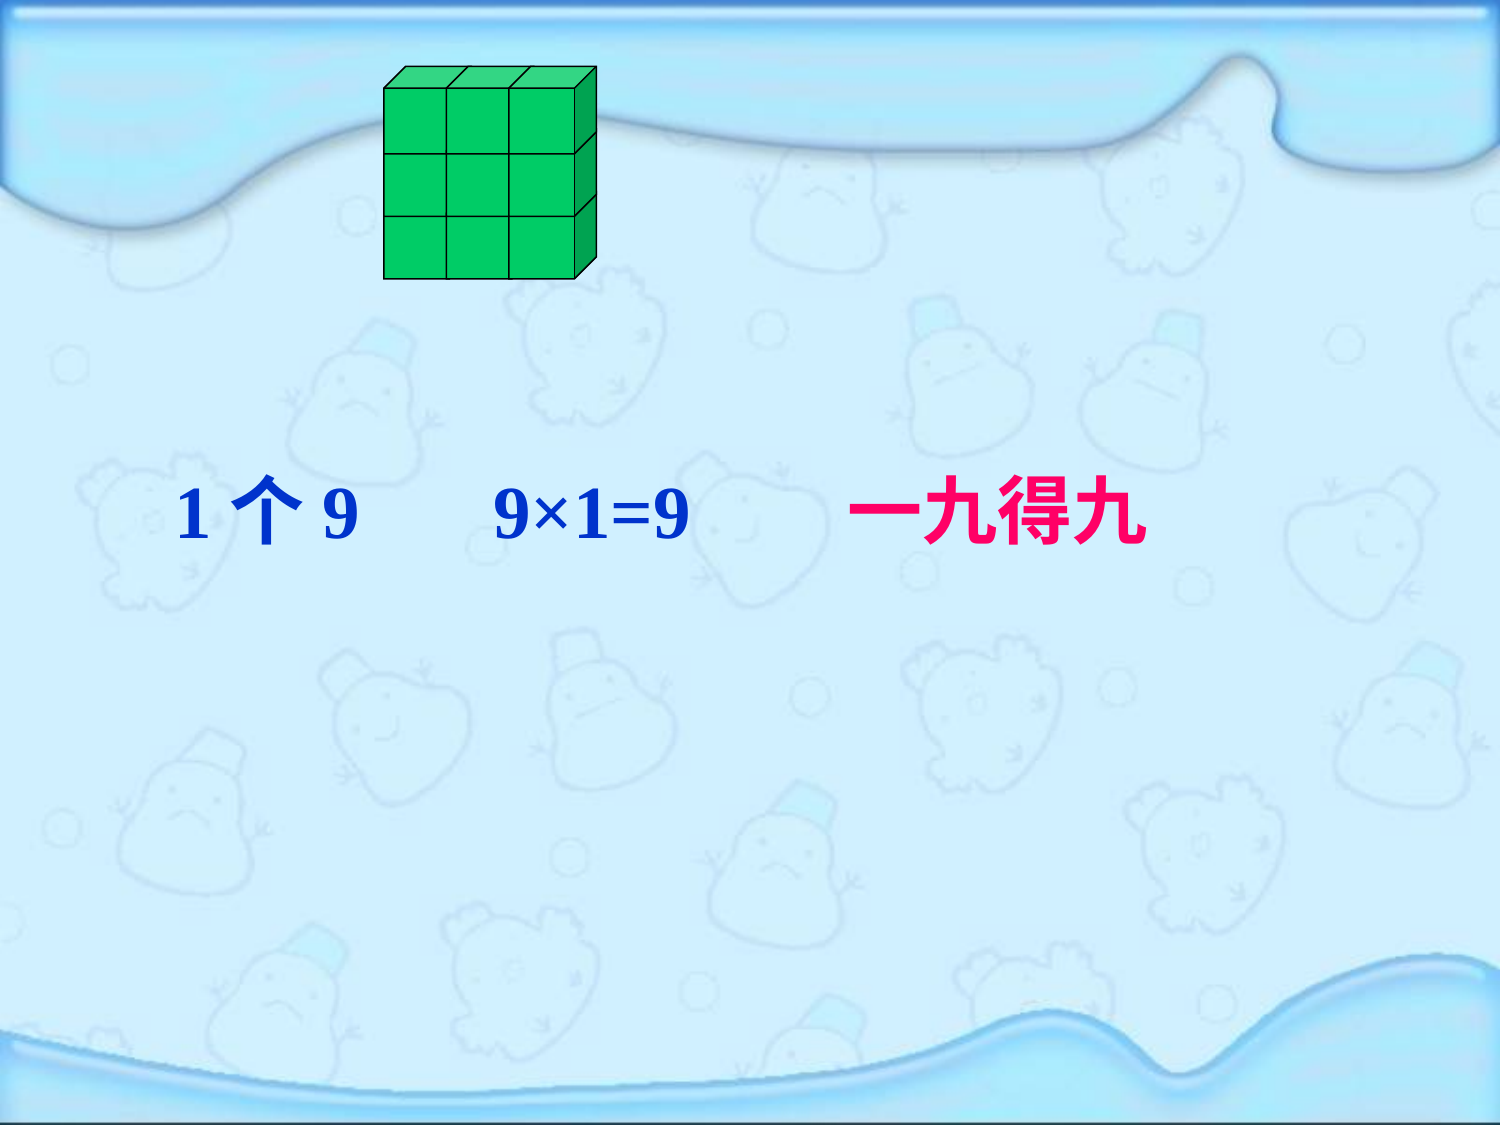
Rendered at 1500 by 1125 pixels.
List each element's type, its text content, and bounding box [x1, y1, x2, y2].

text_box [383, 217, 446, 279]
text_box 一九得九 [832, 456, 1306, 561]
text_box [446, 66, 529, 154]
text_box 1个9 [159, 456, 420, 561]
text_box [508, 66, 597, 154]
text_box [508, 195, 597, 279]
text_box [446, 154, 508, 217]
text_box [508, 133, 597, 217]
picture [0, 0, 1500, 1125]
text_box 9×1=9 [478, 456, 809, 561]
text_box [383, 154, 446, 217]
text_box [383, 66, 467, 154]
text_box [446, 217, 508, 279]
